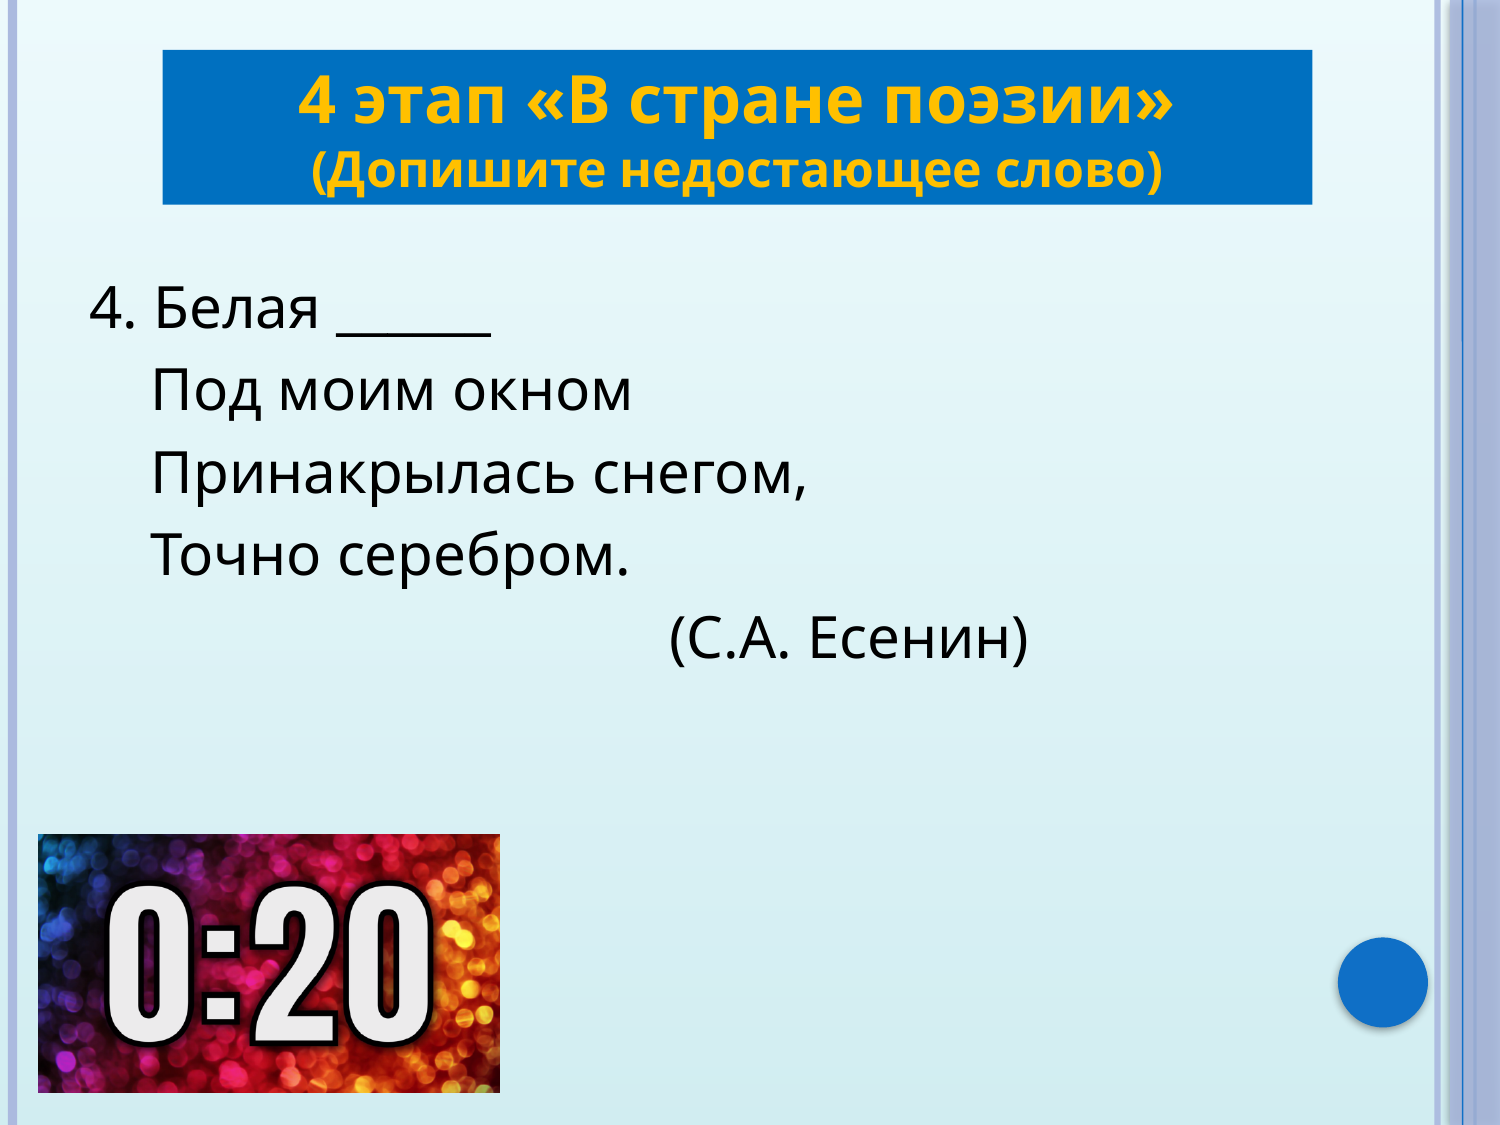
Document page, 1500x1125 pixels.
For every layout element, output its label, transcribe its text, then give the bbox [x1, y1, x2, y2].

text_box 4 этап «В стране поэзии» (Допишите недостающее слово) [162, 49, 1313, 205]
list 4. Белая ______ Под моим окном Принакрылась снегом, Точно серебром. (С.А. Есенин) [75, 262, 1300, 738]
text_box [36, 833, 501, 1095]
